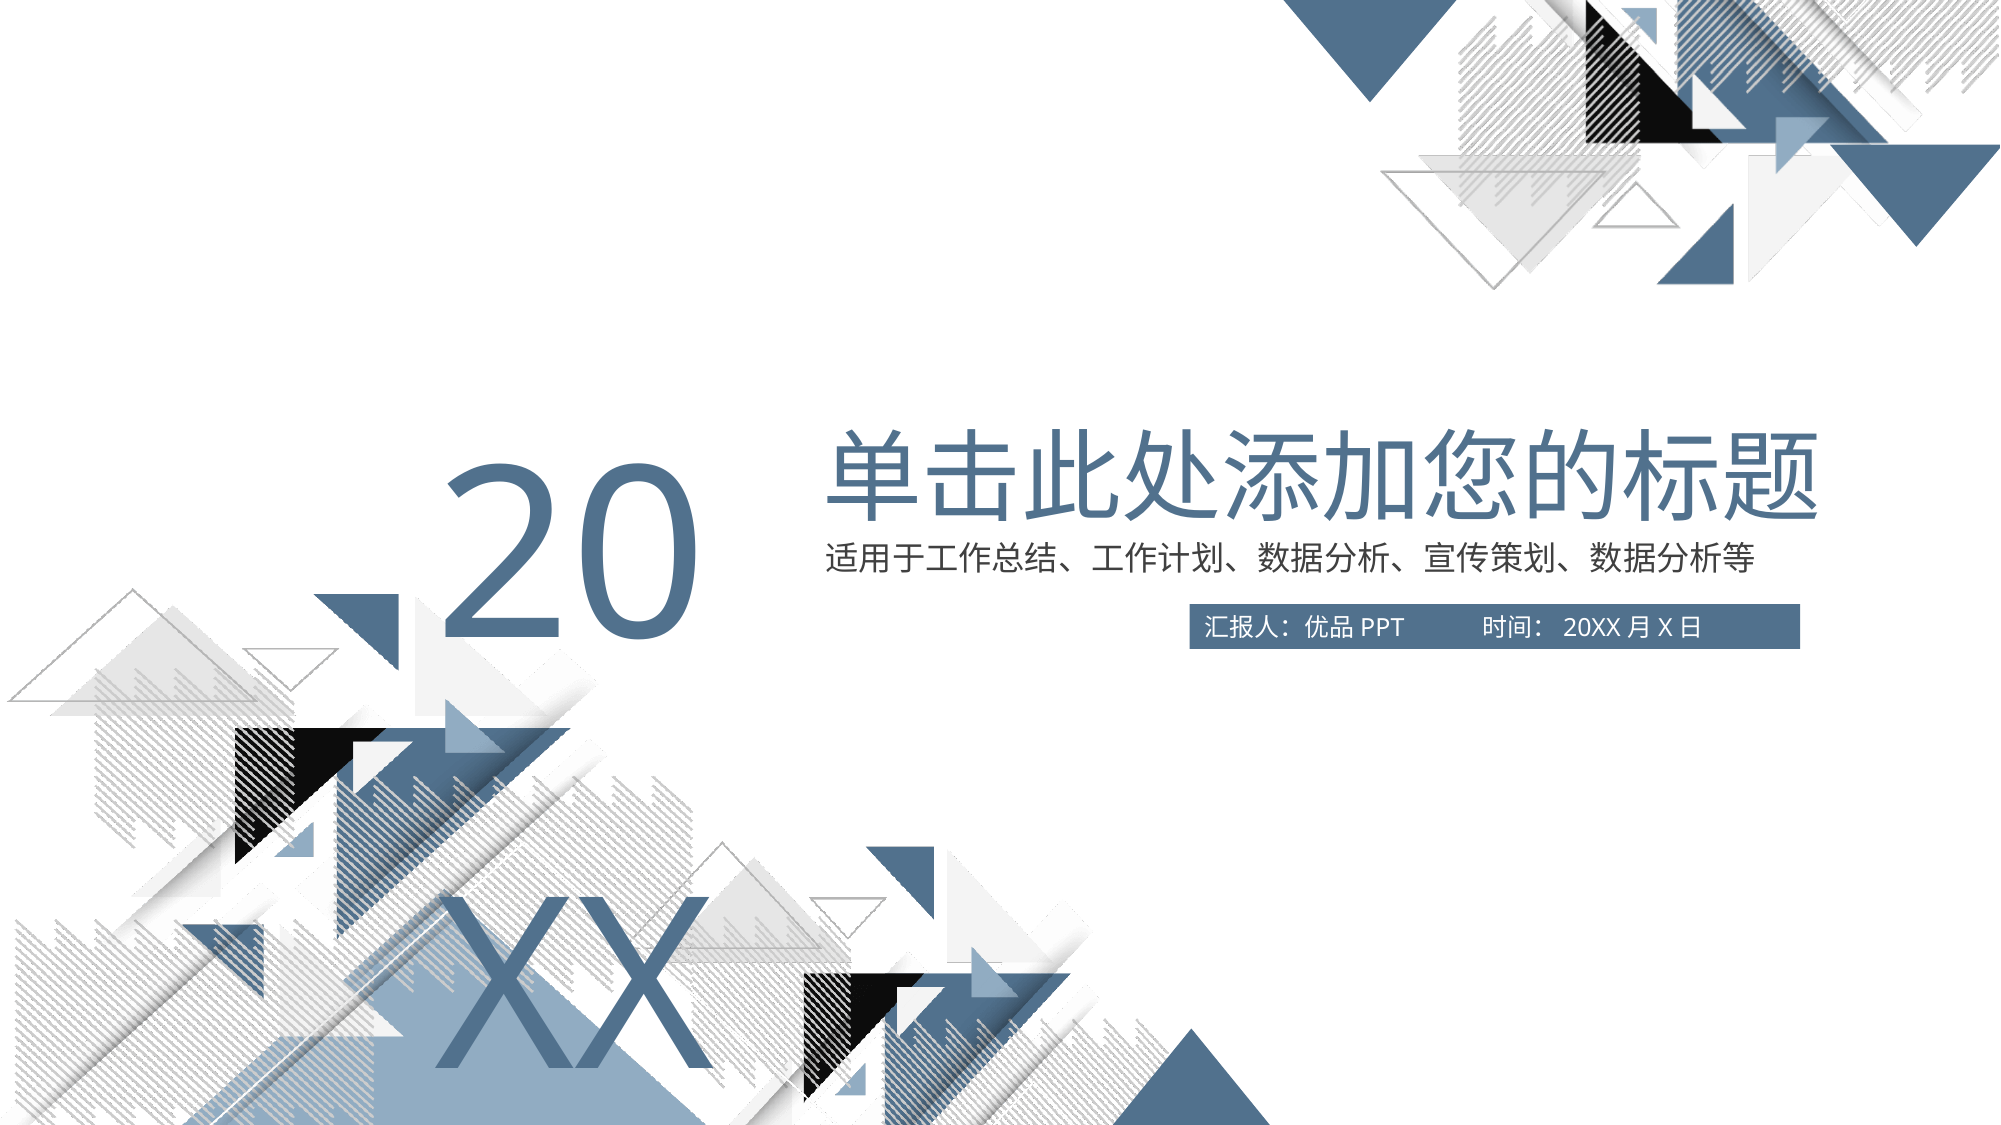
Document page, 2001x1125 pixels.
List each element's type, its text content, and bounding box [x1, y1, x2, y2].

text_box 适用于工作总结、工作计划、数据分析、宣传策划、数据分析等 [838, 536, 1817, 577]
text_box 单击此处添加您的标题 [838, 343, 1861, 544]
text_box 20XX [414, 243, 838, 588]
text_box 汇报人：优品PPT 时间：20XX月X日 [1295, 604, 1801, 649]
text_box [1283, 0, 2000, 290]
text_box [0, 588, 1295, 1125]
